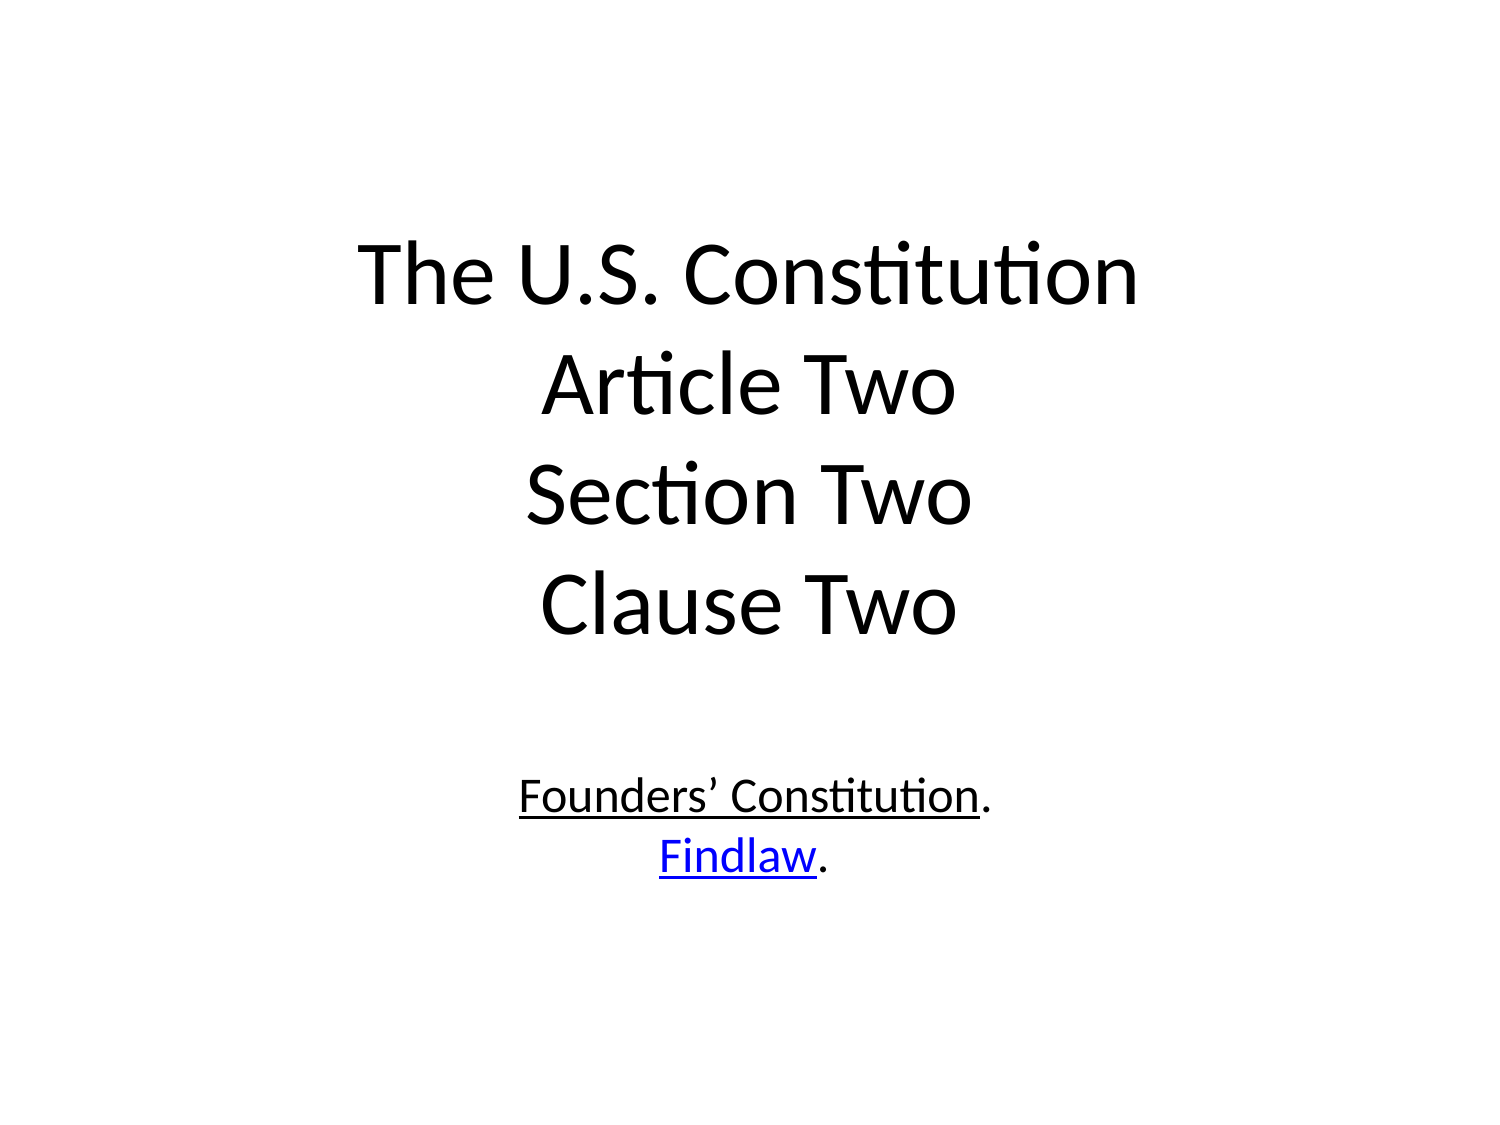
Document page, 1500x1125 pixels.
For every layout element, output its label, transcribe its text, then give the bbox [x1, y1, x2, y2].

title The U.S. Constitution Article Two Section Two Clause Two Founders’ Constitution. Findlaw. [74, 44, 1426, 1051]
